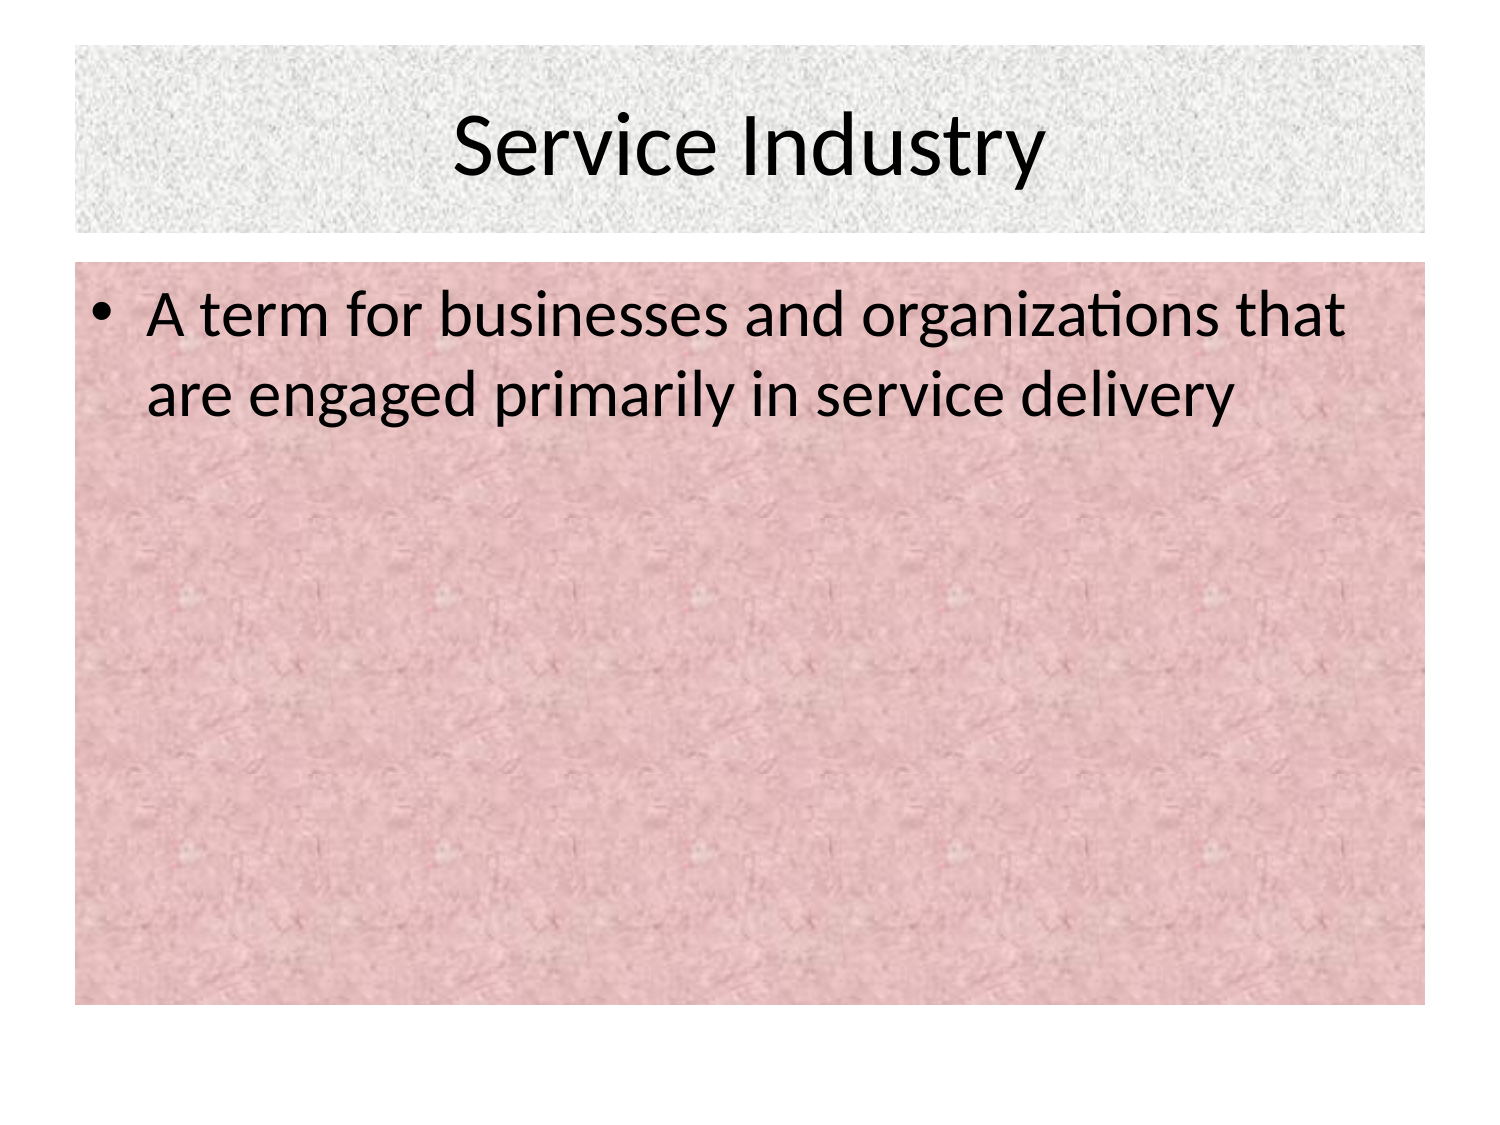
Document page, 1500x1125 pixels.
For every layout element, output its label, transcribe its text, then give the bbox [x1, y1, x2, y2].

title Service Industry [75, 45, 1425, 233]
list A term for businesses and organizations that are engaged primarily in service delivery [75, 262, 1425, 1005]
